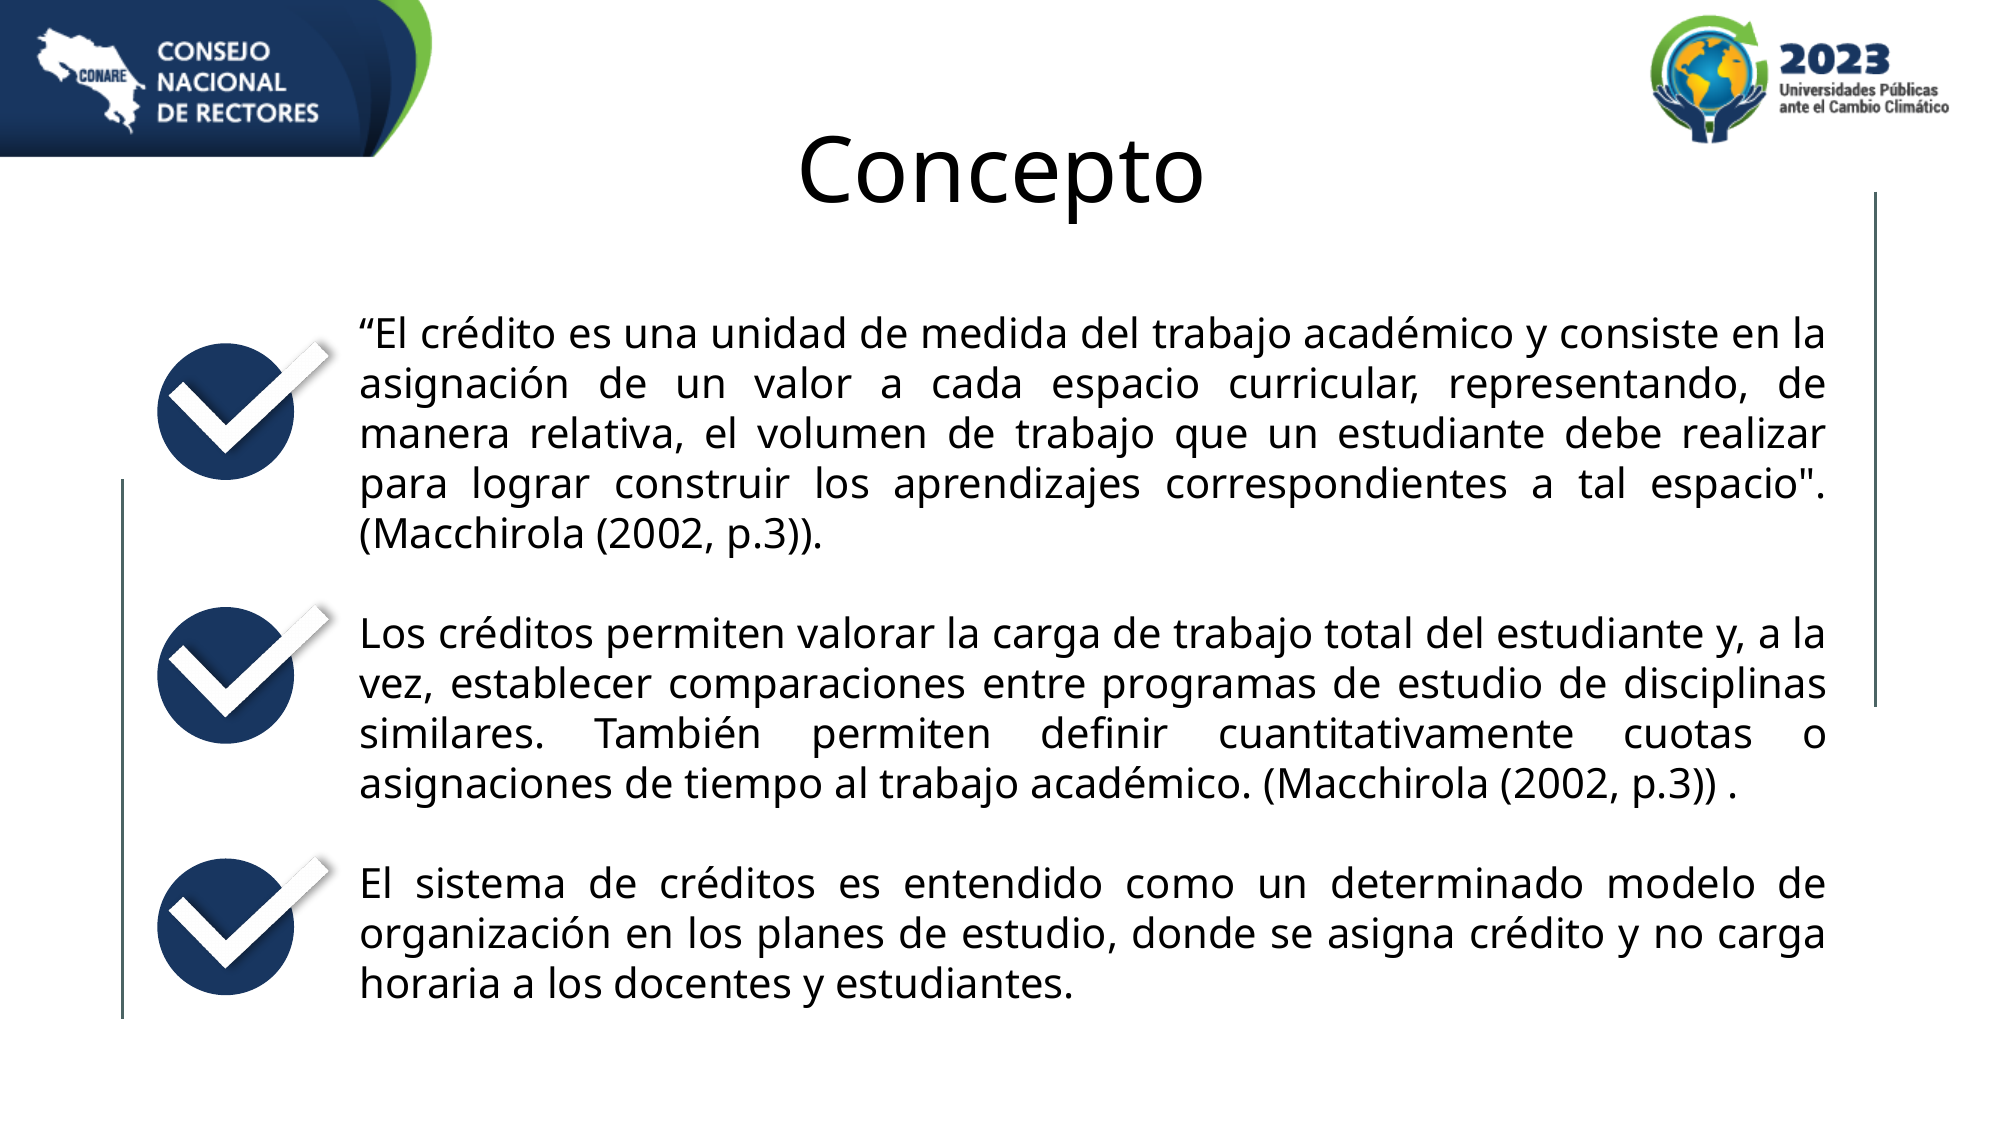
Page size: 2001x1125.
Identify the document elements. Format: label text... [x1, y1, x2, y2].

text_box Concepto [341, 103, 1662, 229]
picture [0, 0, 1999, 1125]
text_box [157, 299, 1843, 1022]
